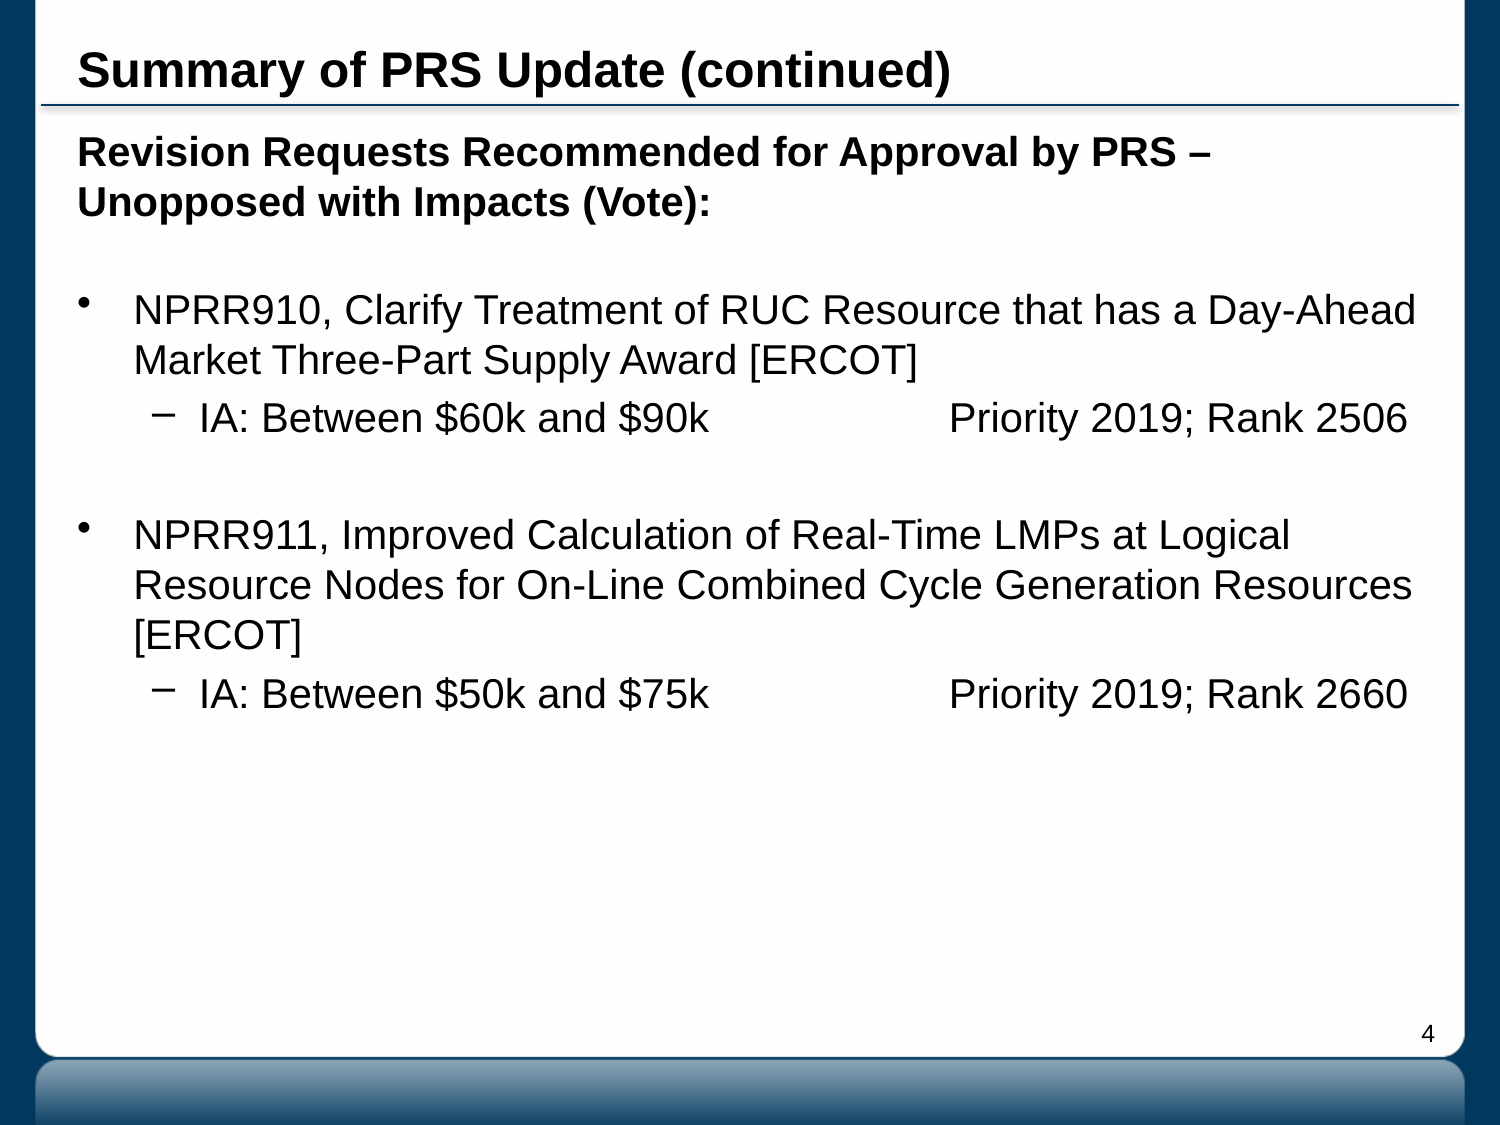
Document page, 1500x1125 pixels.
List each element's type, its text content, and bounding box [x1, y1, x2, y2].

title Summary of PRS Update (continued) [62, 29, 1450, 106]
text_box Revision Requests Recommended for Approval by PRS – Unopposed with Impacts (Vote): NPRR910, Clarify Treatment of RUC Resource that has a Day-Ahead Market Three-Part Supply Award [ERCOT] IA: Between $60k and $90k Priority 2019; Rank 2506 NPRR911, Improved Calculation of Real-Time LMPs at Logical Resource Nodes for On-Line Combined Cycle Generation Resources [ERCOT] IA: Between $50k and $75k Priority 2019; Rank 2660 [62, 117, 1450, 1027]
picture [35, 0, 1465, 1125]
